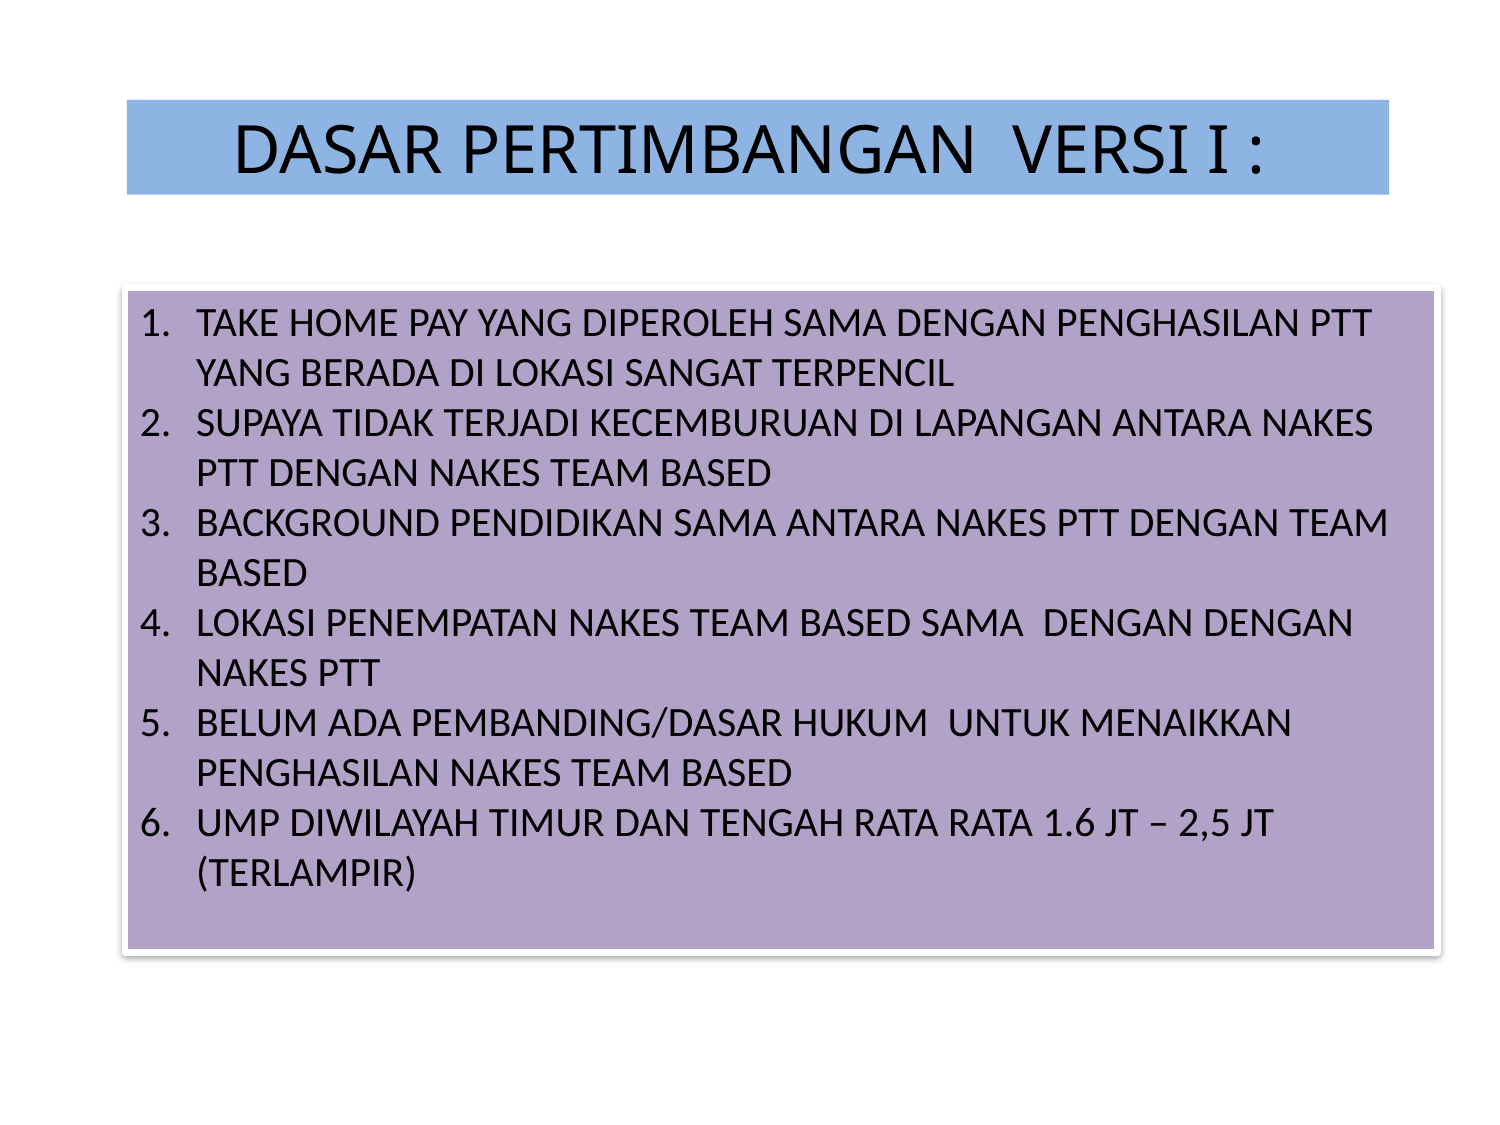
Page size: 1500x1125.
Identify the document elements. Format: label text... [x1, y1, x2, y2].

text_box DASAR PERTIMBANGAN VERSI I : [126, 99, 1390, 195]
text_box TAKE HOME PAY YANG DIPEROLEH SAMA DENGAN PENGHASILAN PTT YANG BERADA DI LOKASI SANGAT TERPENCIL SUPAYA TIDAK TERJADI KECEMBURUAN DI LAPANGAN ANTARA NAKES PTT DENGAN NAKES TEAM BASED BACKGROUND PENDIDIKAN SAMA ANTARA NAKES PTT DENGAN TEAM BASED LOKASI PENEMPATAN NAKES TEAM BASED SAMA DENGAN DENGAN NAKES PTT BELUM ADA PEMBANDING/DASAR HUKUM UNTUK MENAIKKAN PENGHASILAN NAKES TEAM BASED UMP DIWILAYAH TIMUR DAN TENGAH RATA RATA 1.6 JT – 2,5 JT (TERLAMPIR) [122, 284, 1441, 956]
